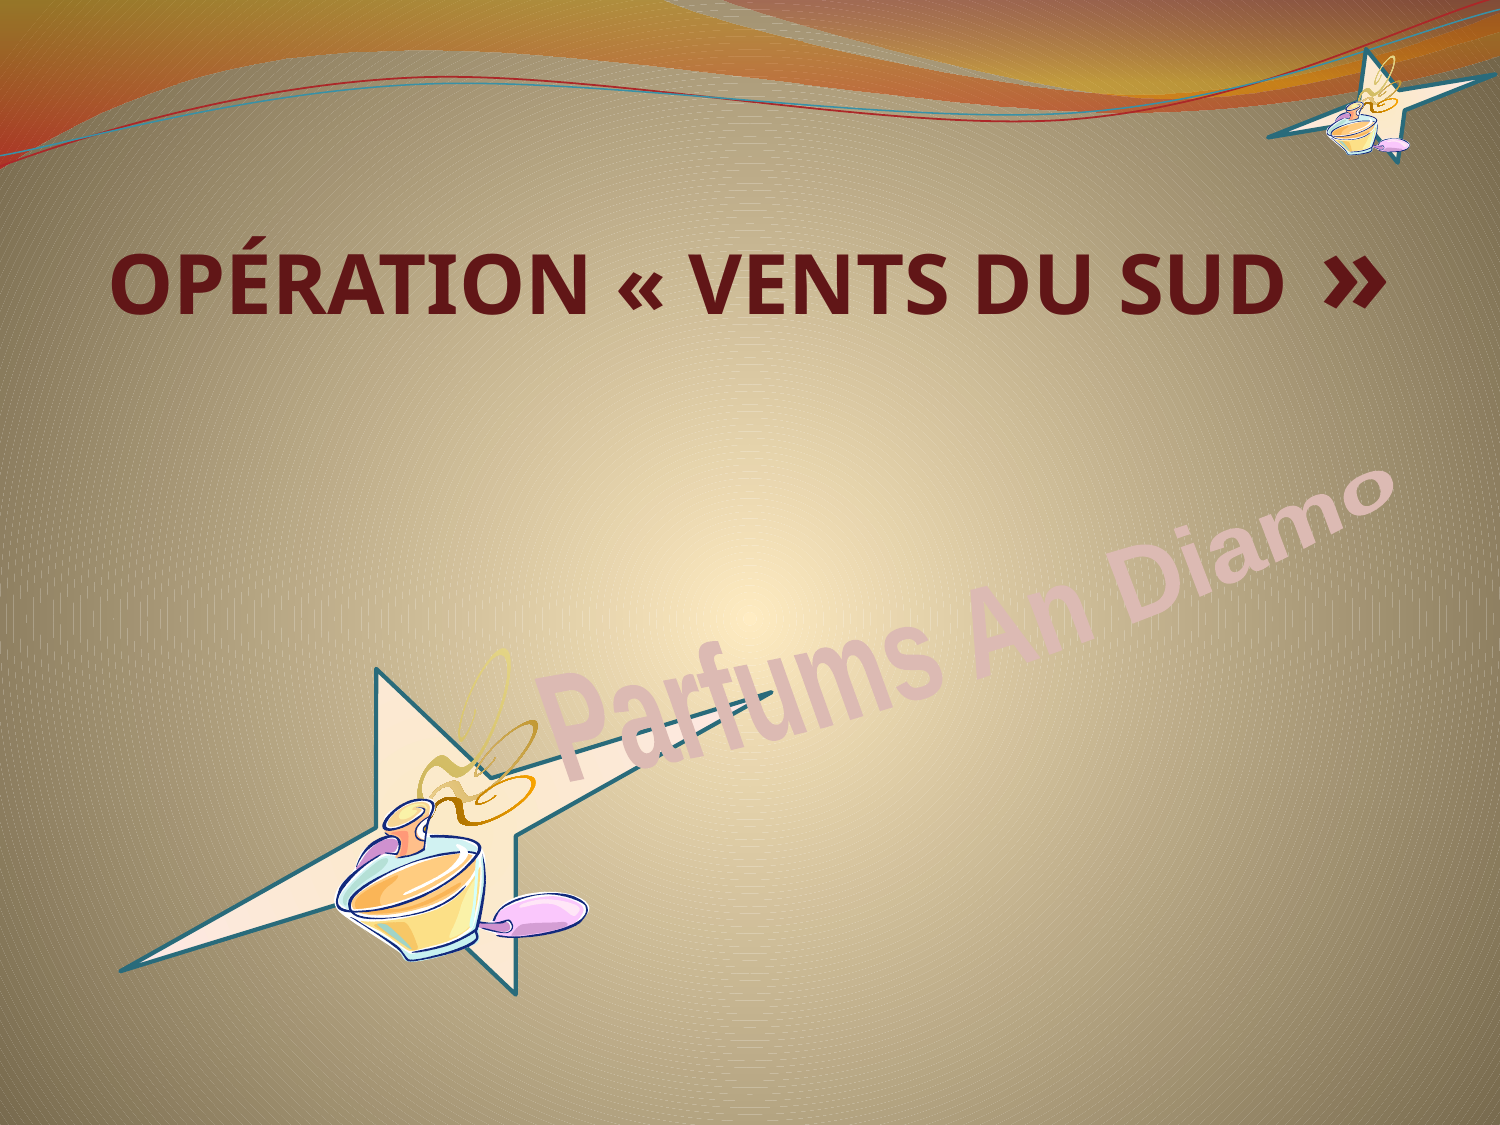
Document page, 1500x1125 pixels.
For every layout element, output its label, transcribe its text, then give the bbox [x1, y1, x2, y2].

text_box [90, 525, 1410, 1010]
title Opération « Vents du Sud » [106, 175, 1394, 338]
